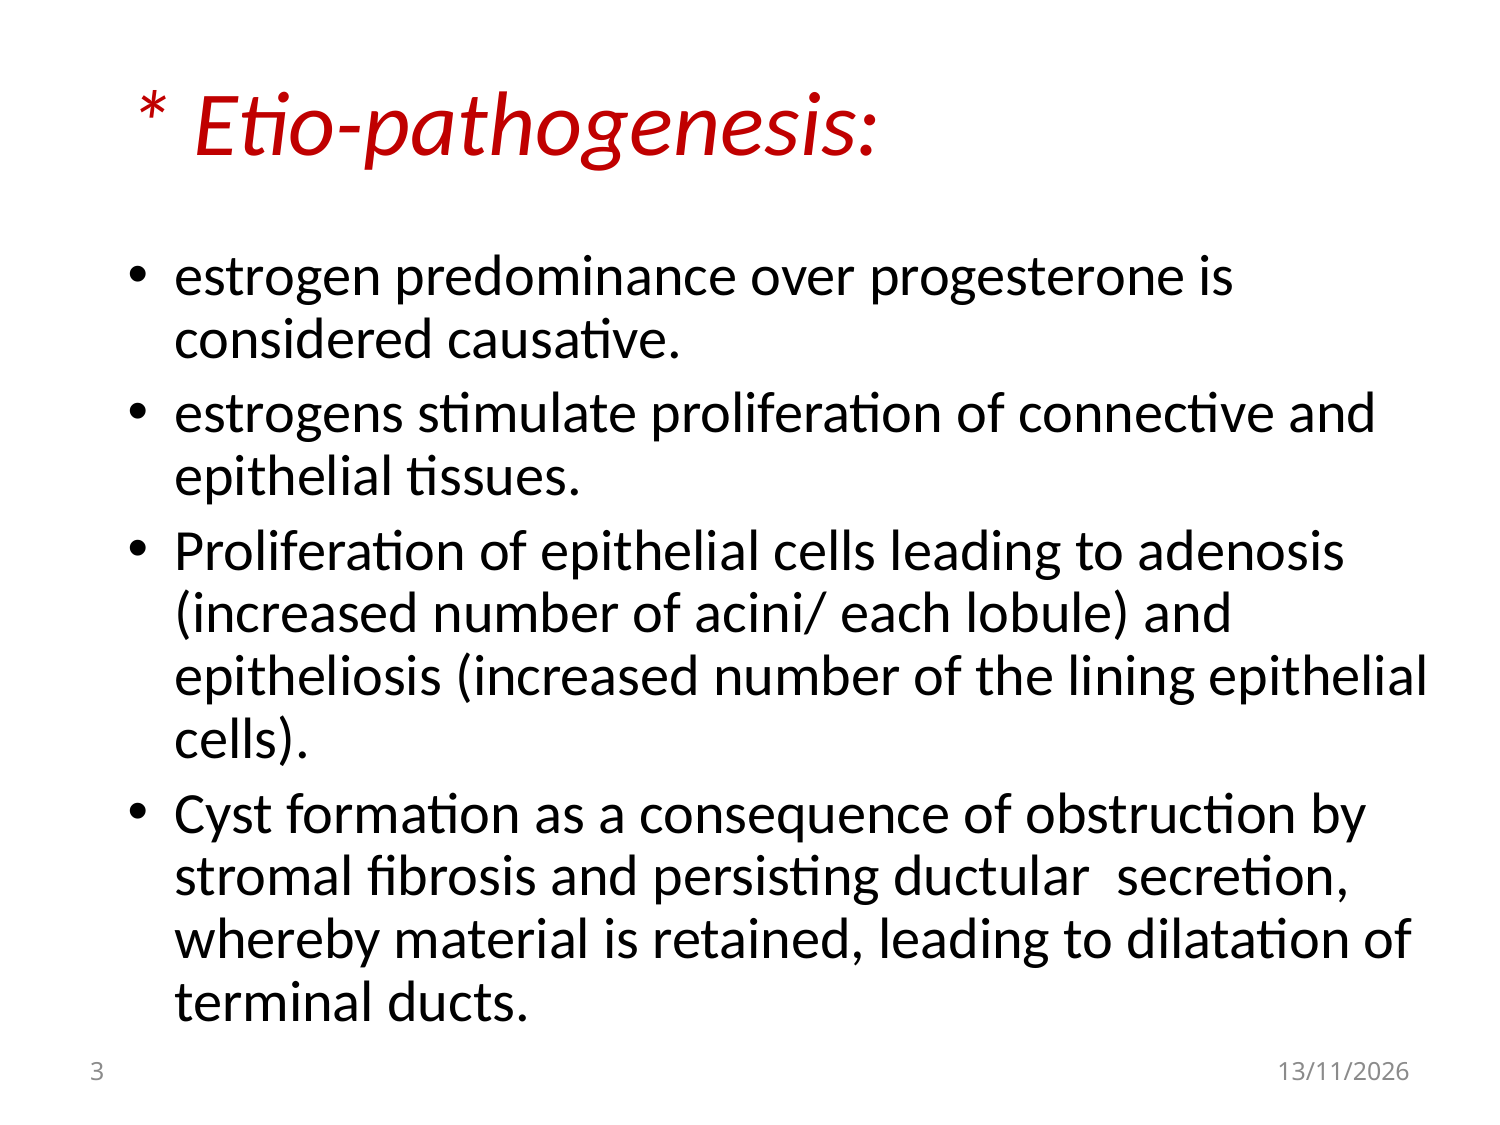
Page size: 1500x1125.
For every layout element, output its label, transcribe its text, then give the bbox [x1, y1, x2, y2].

text_box * Etio-pathogenesis: [112, 62, 1388, 175]
list estrogen predominance over progesterone is considered causative. estrogens stimulate proliferation of connective and epithelial tissues. Proliferation of epithelial cells leading to adenosis (increased number of acini/ each lobule) and epitheliosis (increased number of the lining epithelial cells). Cyst formation as a consequence of obstruction by stromal fibrosis and persisting ductular secretion, whereby material is retained, leading to dilatation of terminal ducts. [37, 237, 1450, 1063]
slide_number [1074, 1042, 1425, 1103]
slide_number 3 [75, 1042, 425, 1103]
